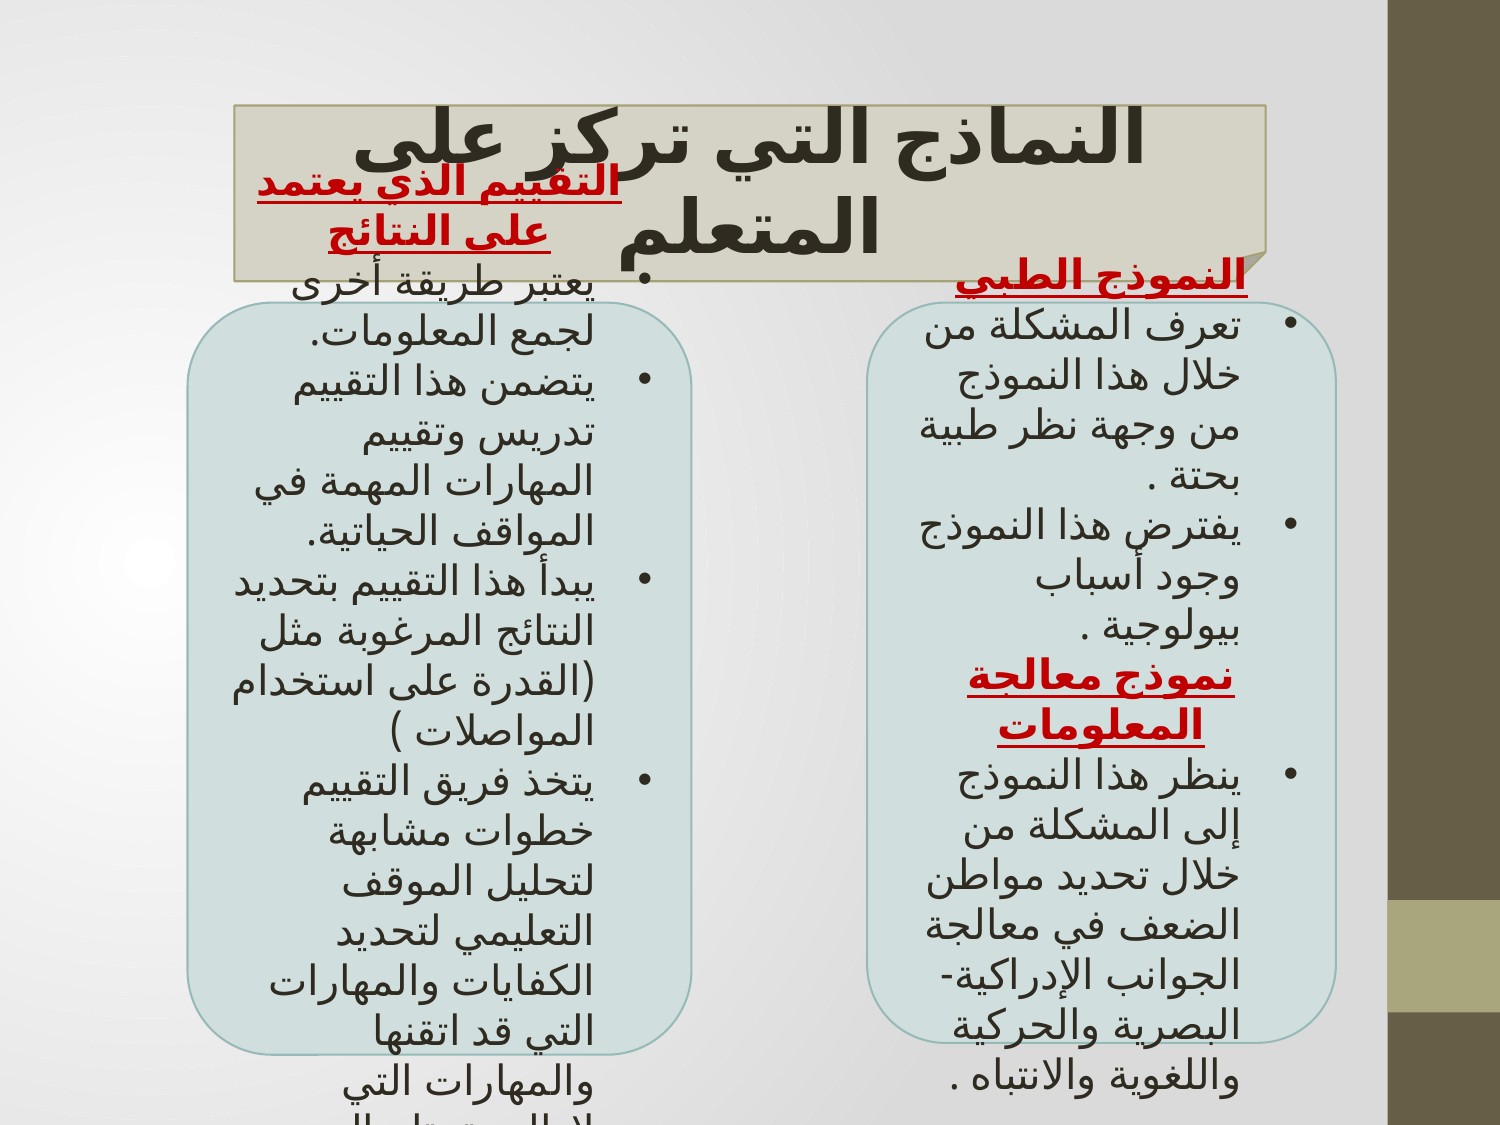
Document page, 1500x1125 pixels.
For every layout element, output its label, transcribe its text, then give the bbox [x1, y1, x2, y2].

text_box النموذج الطبي تعرف المشكلة من خلال هذا النموذج من وجهة نظر طبية بحتة . يفترض هذا النموذج وجود أسباب بيولوجية . نموذج معالجة المعلومات ينظر هذا النموذج إلى المشكلة من خلال تحديد مواطن الضعف في معالجة الجوانب الإدراكية-البصرية والحركية واللغوية والانتباه . [866, 301, 1337, 1044]
text_box التقييم الذي يعتمد على النتائج يعتبر طريقة أخرى لجمع المعلومات. يتضمن هذا التقييم تدريس وتقييم المهارات المهمة في المواقف الحياتية. يبدأ هذا التقييم بتحديد النتائج المرغوبة مثل (القدرة على استخدام المواصلات ) يتخذ فريق التقييم خطوات مشابهة لتحليل الموقف التعليمي لتحديد الكفايات والمهارات التي قد اتقنها والمهارات التي لازالت تحتاج إلى تدريب . [186, 301, 693, 1056]
text_box النماذج التي تركز على المتعلم [233, 104, 1267, 283]
